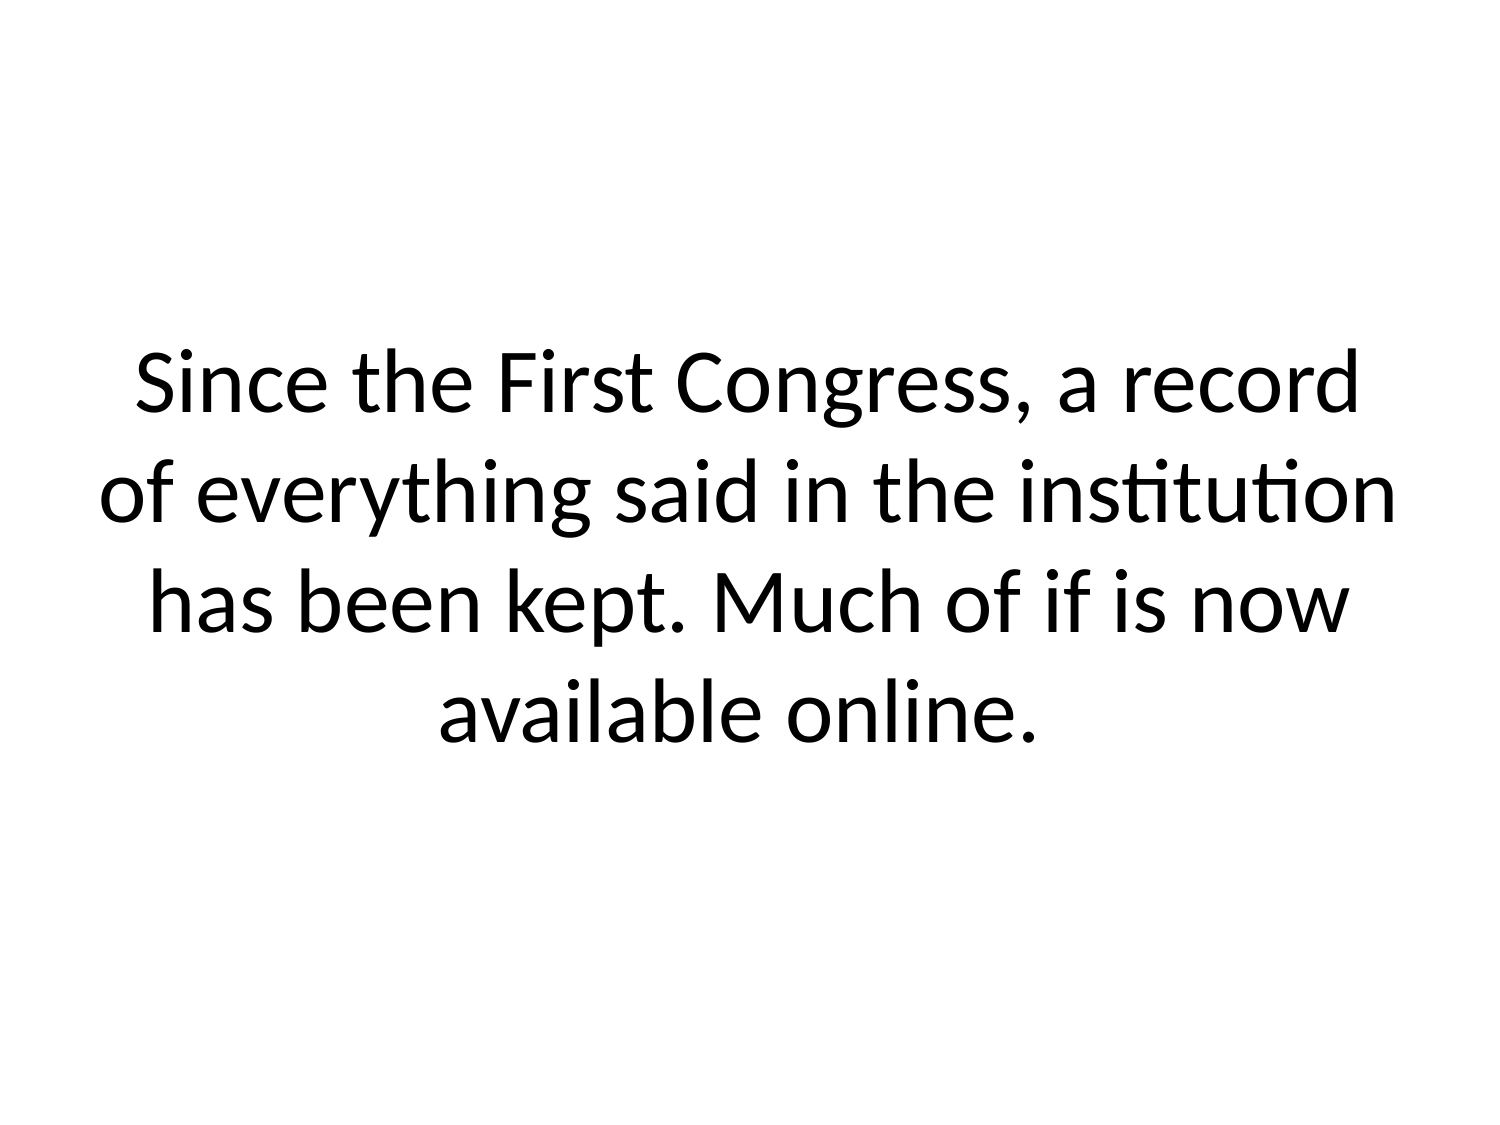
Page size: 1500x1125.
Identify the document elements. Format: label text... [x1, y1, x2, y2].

title Since the First Congress, a record of everything said in the institution has been kept. Much of if is now available online. [74, 44, 1426, 1038]
